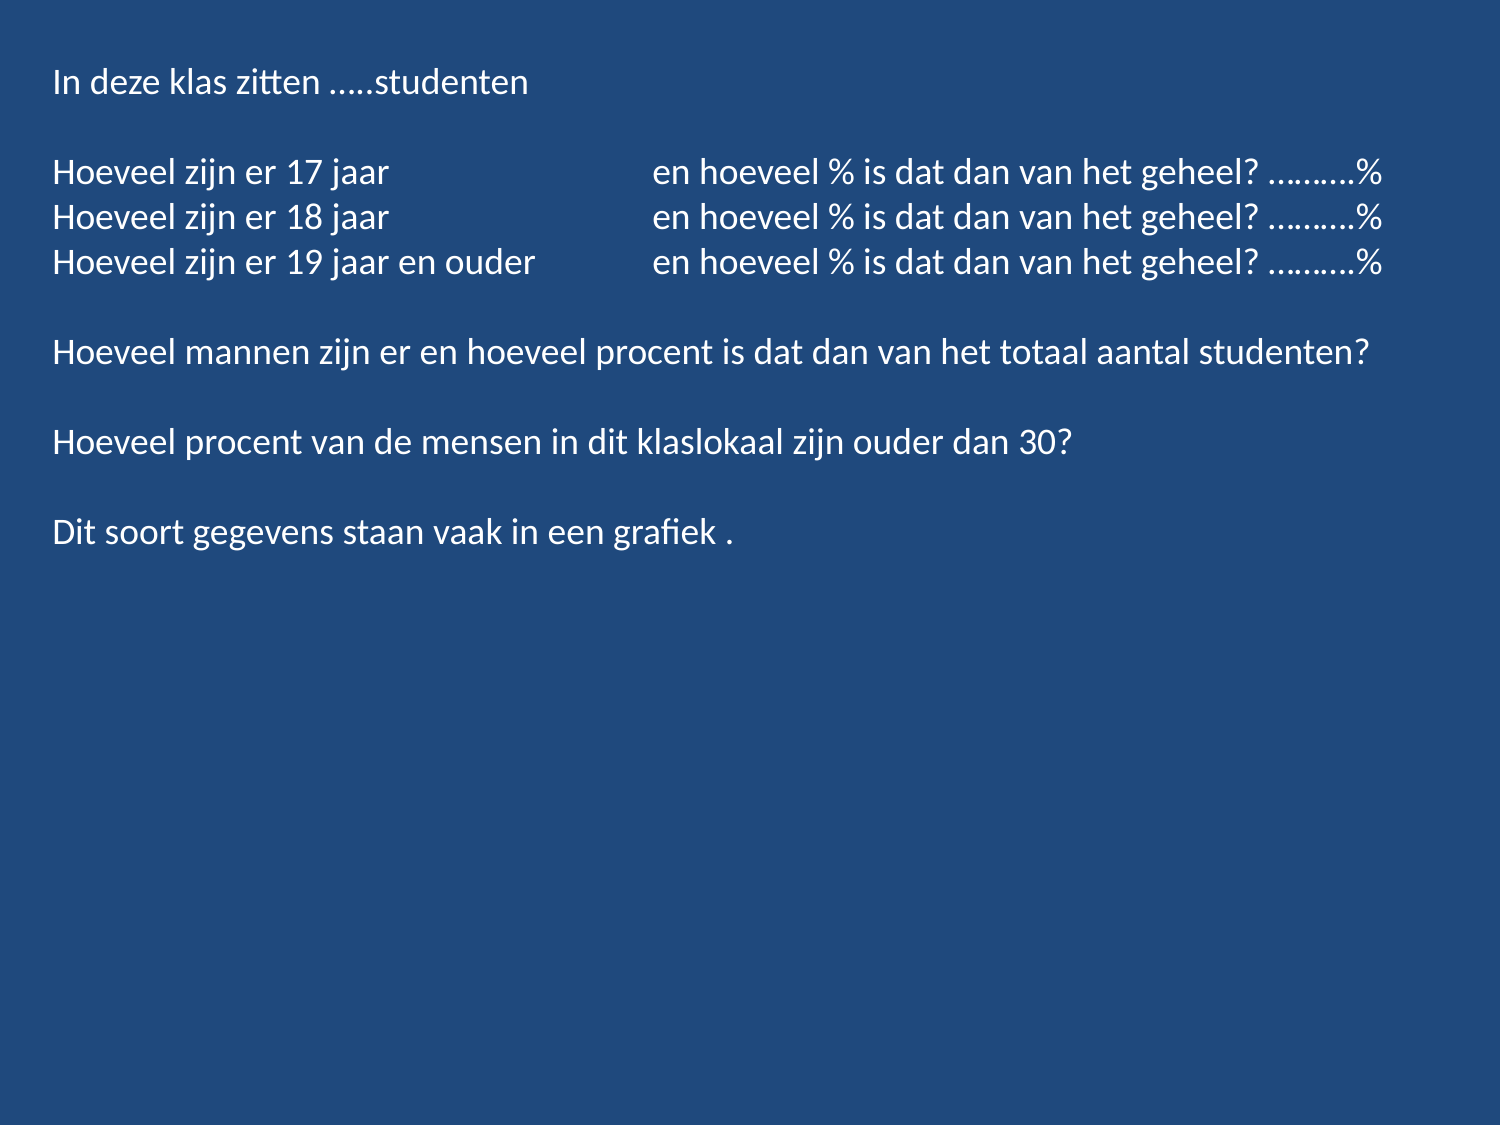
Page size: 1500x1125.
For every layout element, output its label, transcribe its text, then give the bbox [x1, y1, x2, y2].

text_box In deze klas zitten …..studenten Hoeveel zijn er 17 jaar en hoeveel % is dat dan van het geheel? ……….% Hoeveel zijn er 18 jaar en hoeveel % is dat dan van het geheel? ……….% Hoeveel zijn er 19 jaar en ouder en hoeveel % is dat dan van het geheel? ……….% Hoeveel mannen zijn er en hoeveel procent is dat dan van het totaal aantal studenten? Hoeveel procent van de mensen in dit klaslokaal zijn ouder dan 30? Dit soort gegevens staan vaak in een grafiek . [37, 49, 1475, 695]
